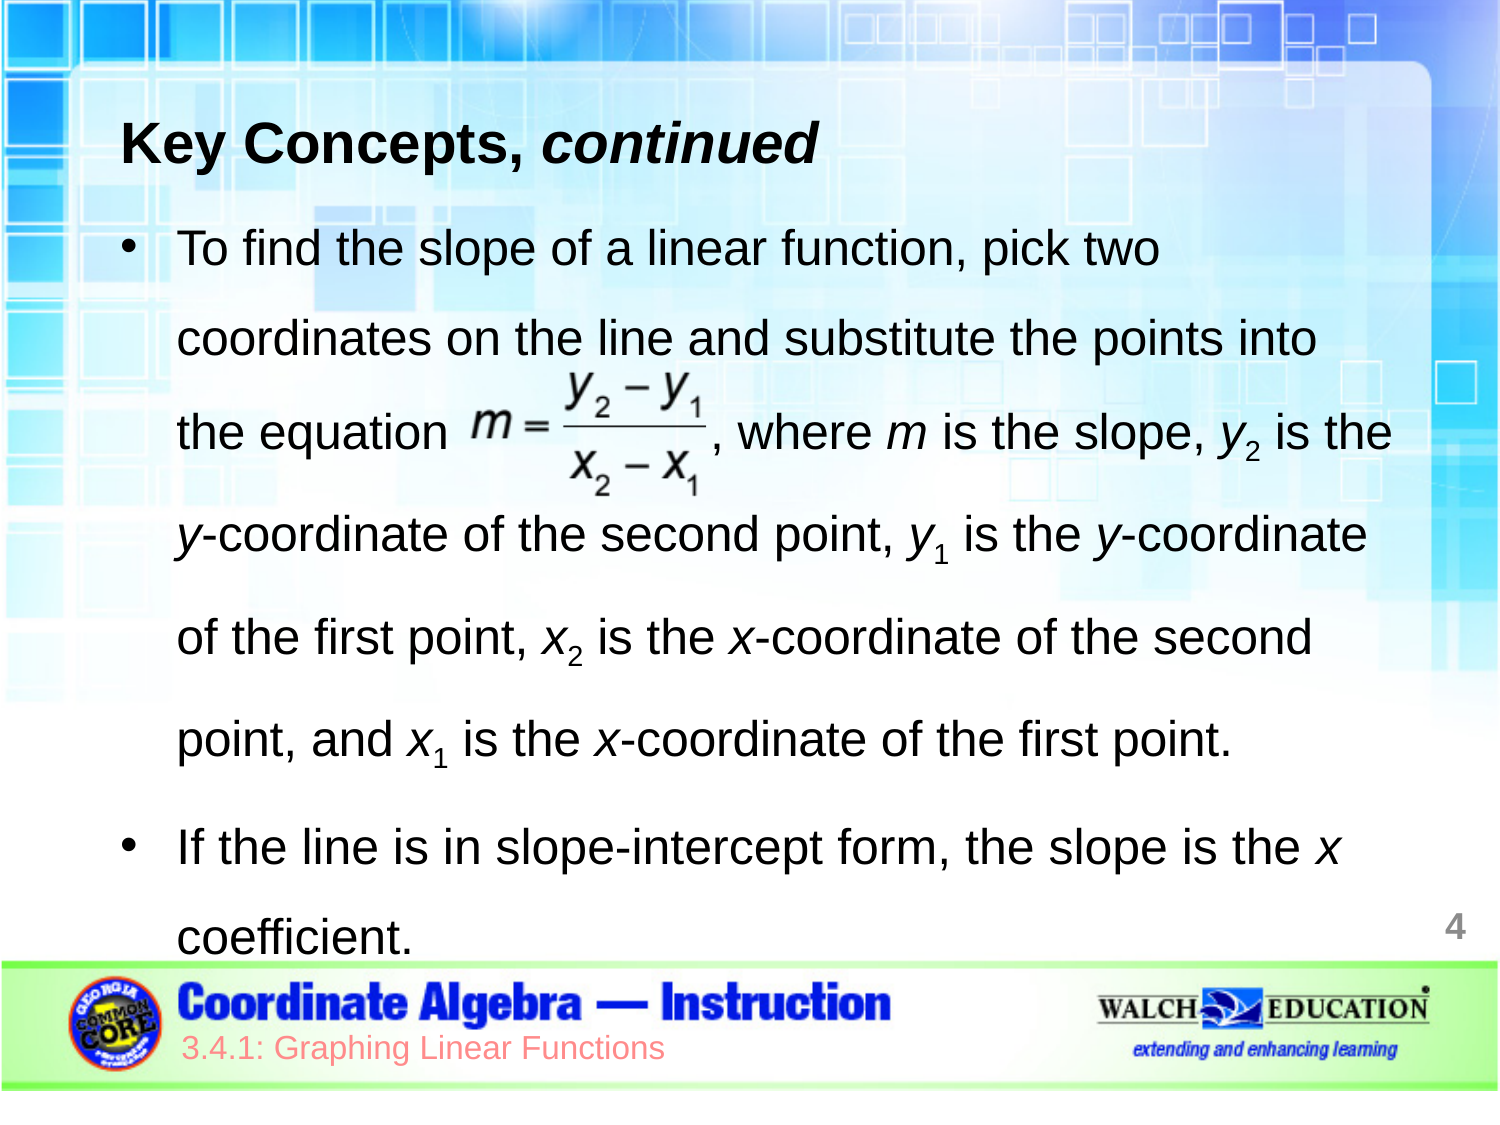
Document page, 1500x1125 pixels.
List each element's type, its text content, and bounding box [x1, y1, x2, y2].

picture [1, 0, 1500, 1091]
footer 3.4.1: Graphing Linear Functions [166, 1024, 1080, 1069]
subtitle Key Concepts, continued To find the slope of a linear function, pick two coordinates on the line and substitute the points into the equation , where m is the slope, y2 is the y-coordinate of the second point, y1 is the y-coordinate of the first point, x2 is the x-coordinate of the second point, and x1 is the x-coordinate of the first point. If the line is in slope-intercept form, the slope is the x coefficient. [105, 97, 1413, 918]
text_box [468, 349, 707, 499]
slide_number 4 [1361, 901, 1481, 949]
